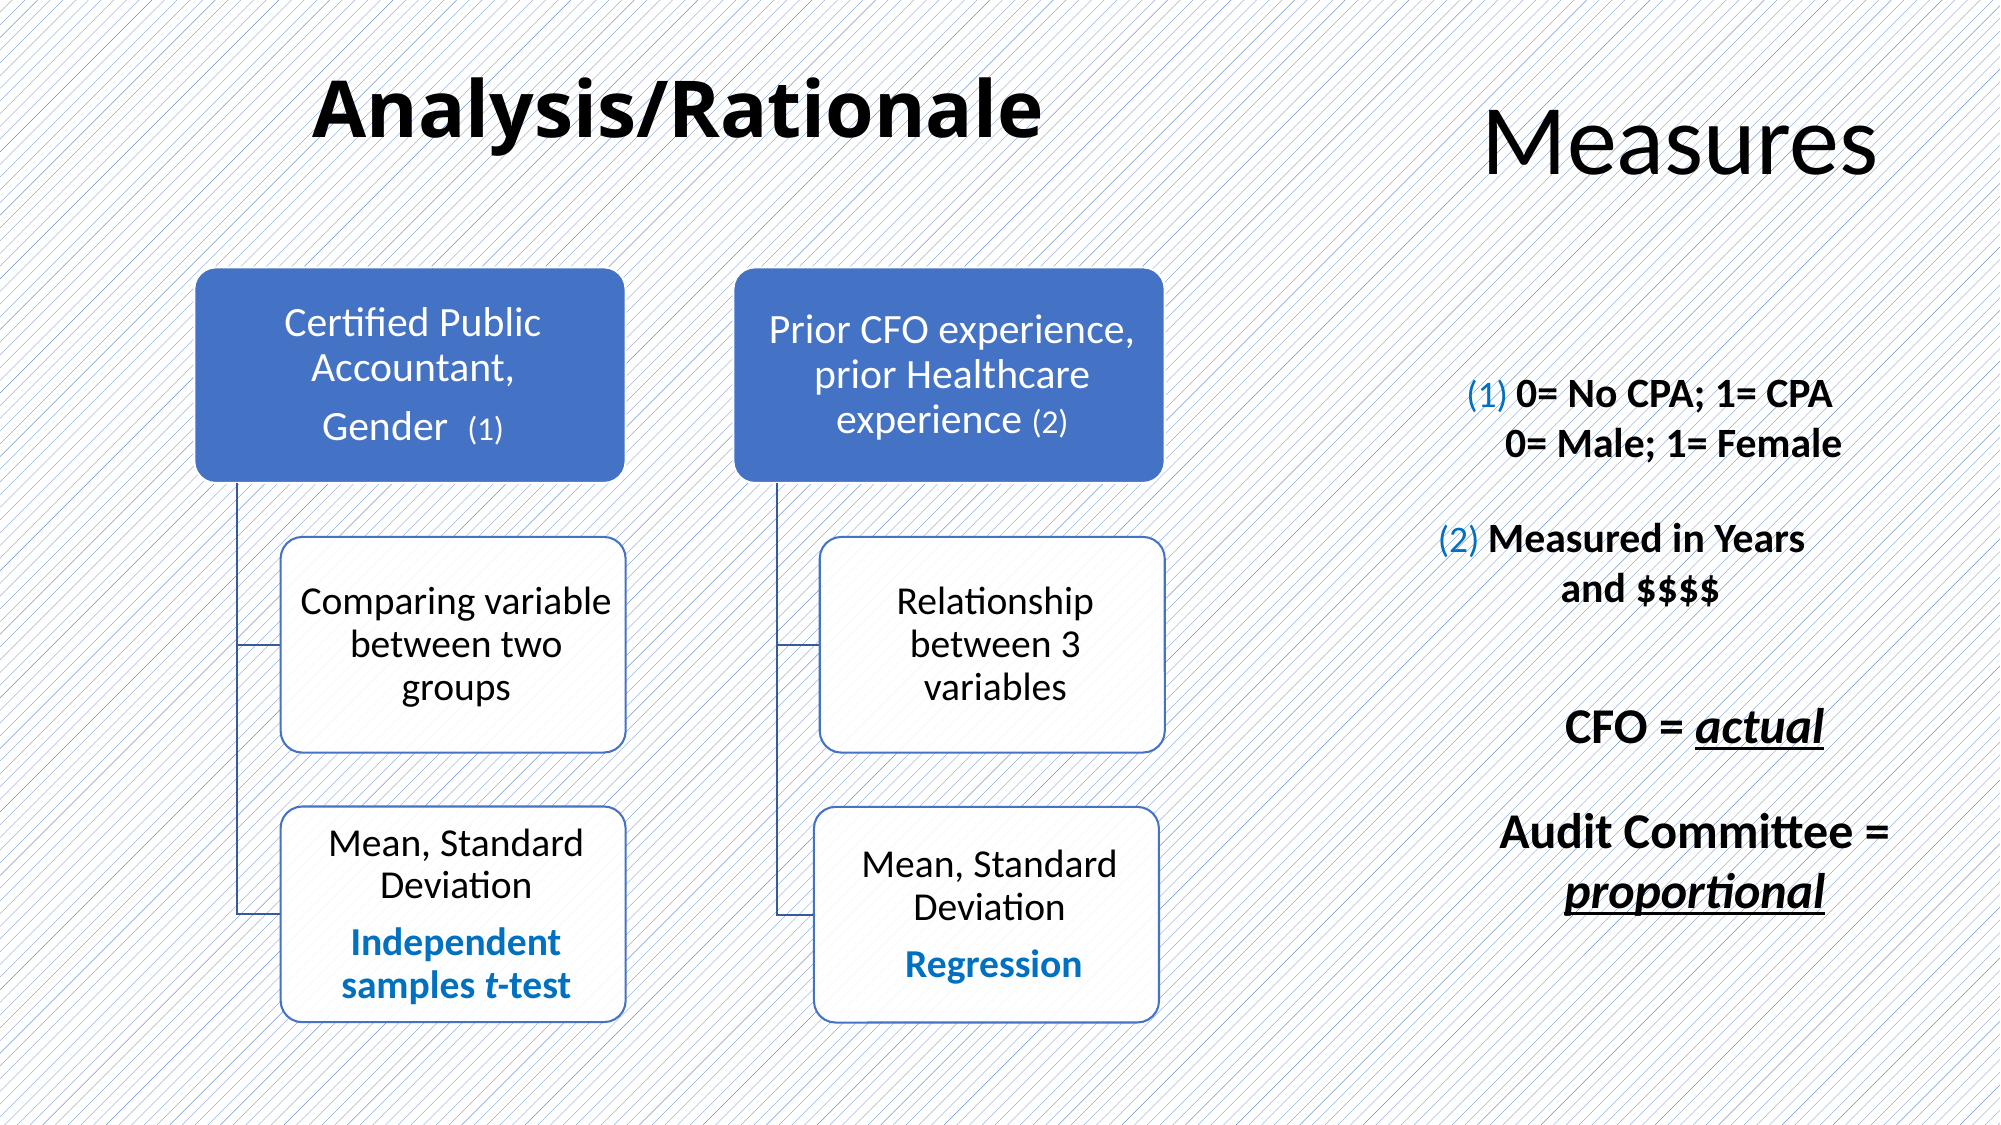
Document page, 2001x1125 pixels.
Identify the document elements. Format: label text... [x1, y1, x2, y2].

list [91, 267, 1268, 1023]
text_box Measures [1467, 67, 1938, 203]
title Analysis/Rationale [137, 59, 1177, 247]
text_box (1) 0= No CPA; 1= CPA 0= Male; 1= Female (2) Measured in Years and $$$$ [1417, 358, 1874, 619]
text_box CFO = actual Audit Committee = proportional [1410, 685, 1980, 926]
